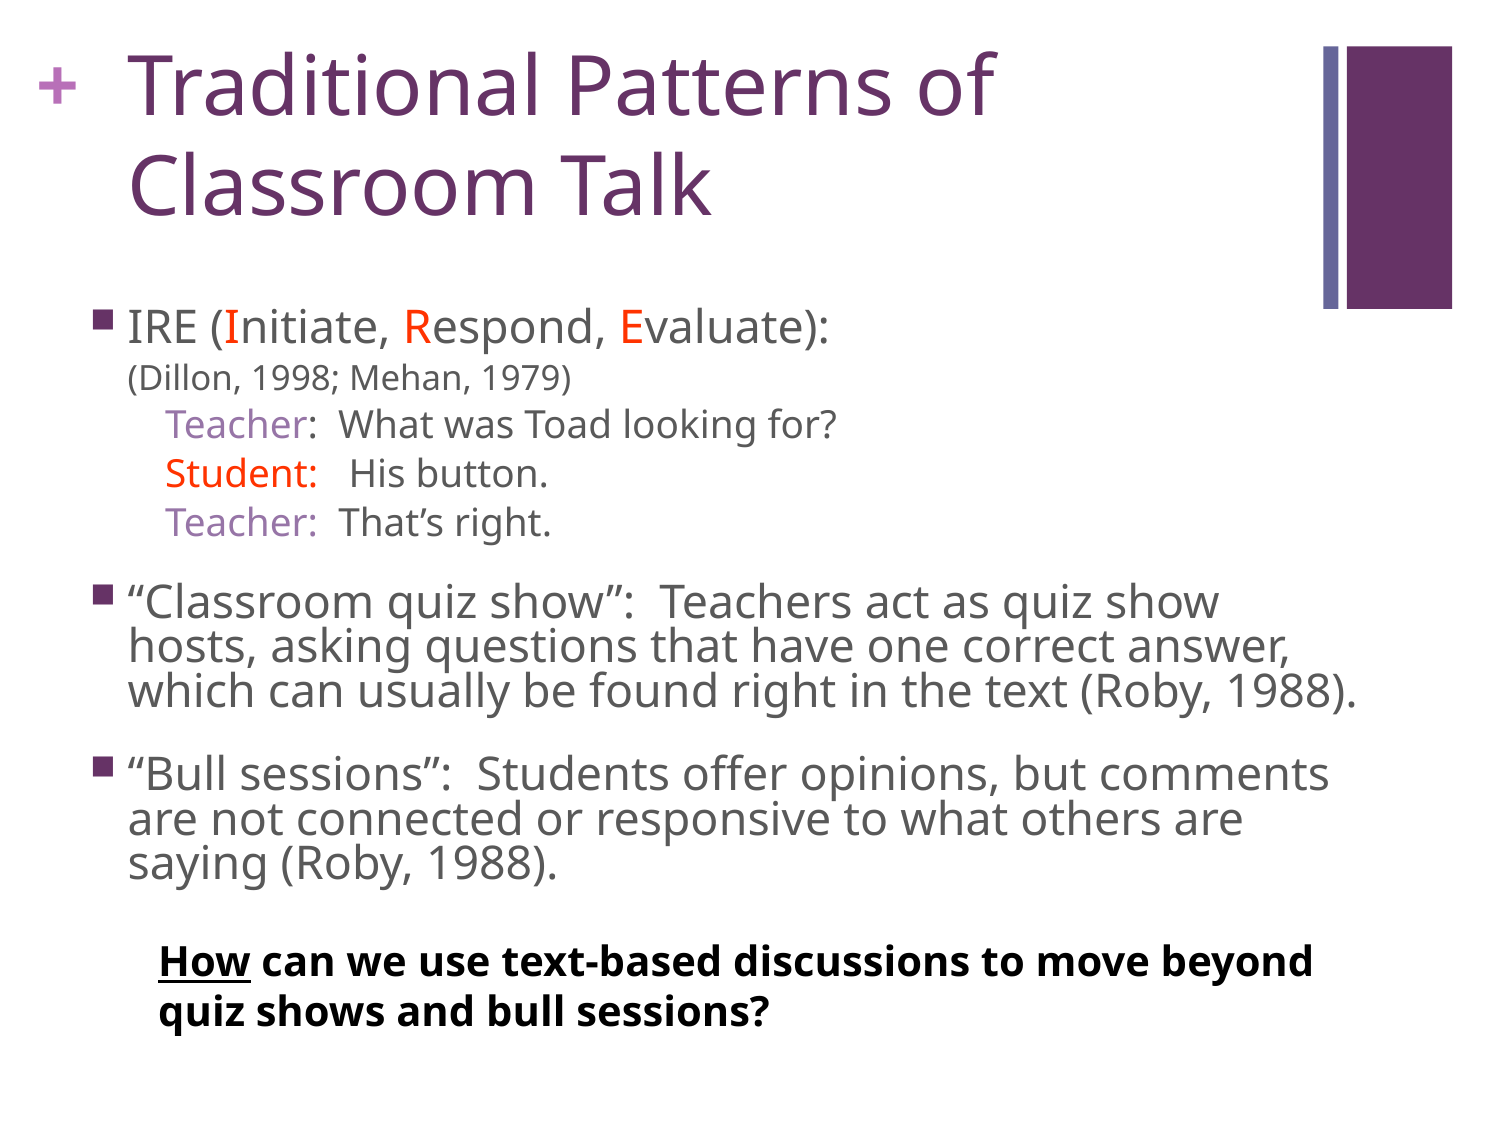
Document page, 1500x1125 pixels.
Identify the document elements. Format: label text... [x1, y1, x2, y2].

title Traditional Patterns of Classroom Talk [112, 24, 1240, 263]
text_box How can we use text-based discussions to move beyond quiz shows and bull sessions? [143, 927, 1338, 1043]
list IRE (Initiate, Respond, Evaluate): (Dillon, 1998; Mehan, 1979) Teacher: What was Toad looking for? Student: His button. Teacher: That’s right. “Classroom quiz show”: Teachers act as quiz show hosts, asking questions that have one correct answer, which can usually be found right in the text (Roby, 1988). “Bull sessions”: Students offer opinions, but comments are not connected or responsive to what others are saying (Roby, 1988). [75, 299, 1375, 900]
